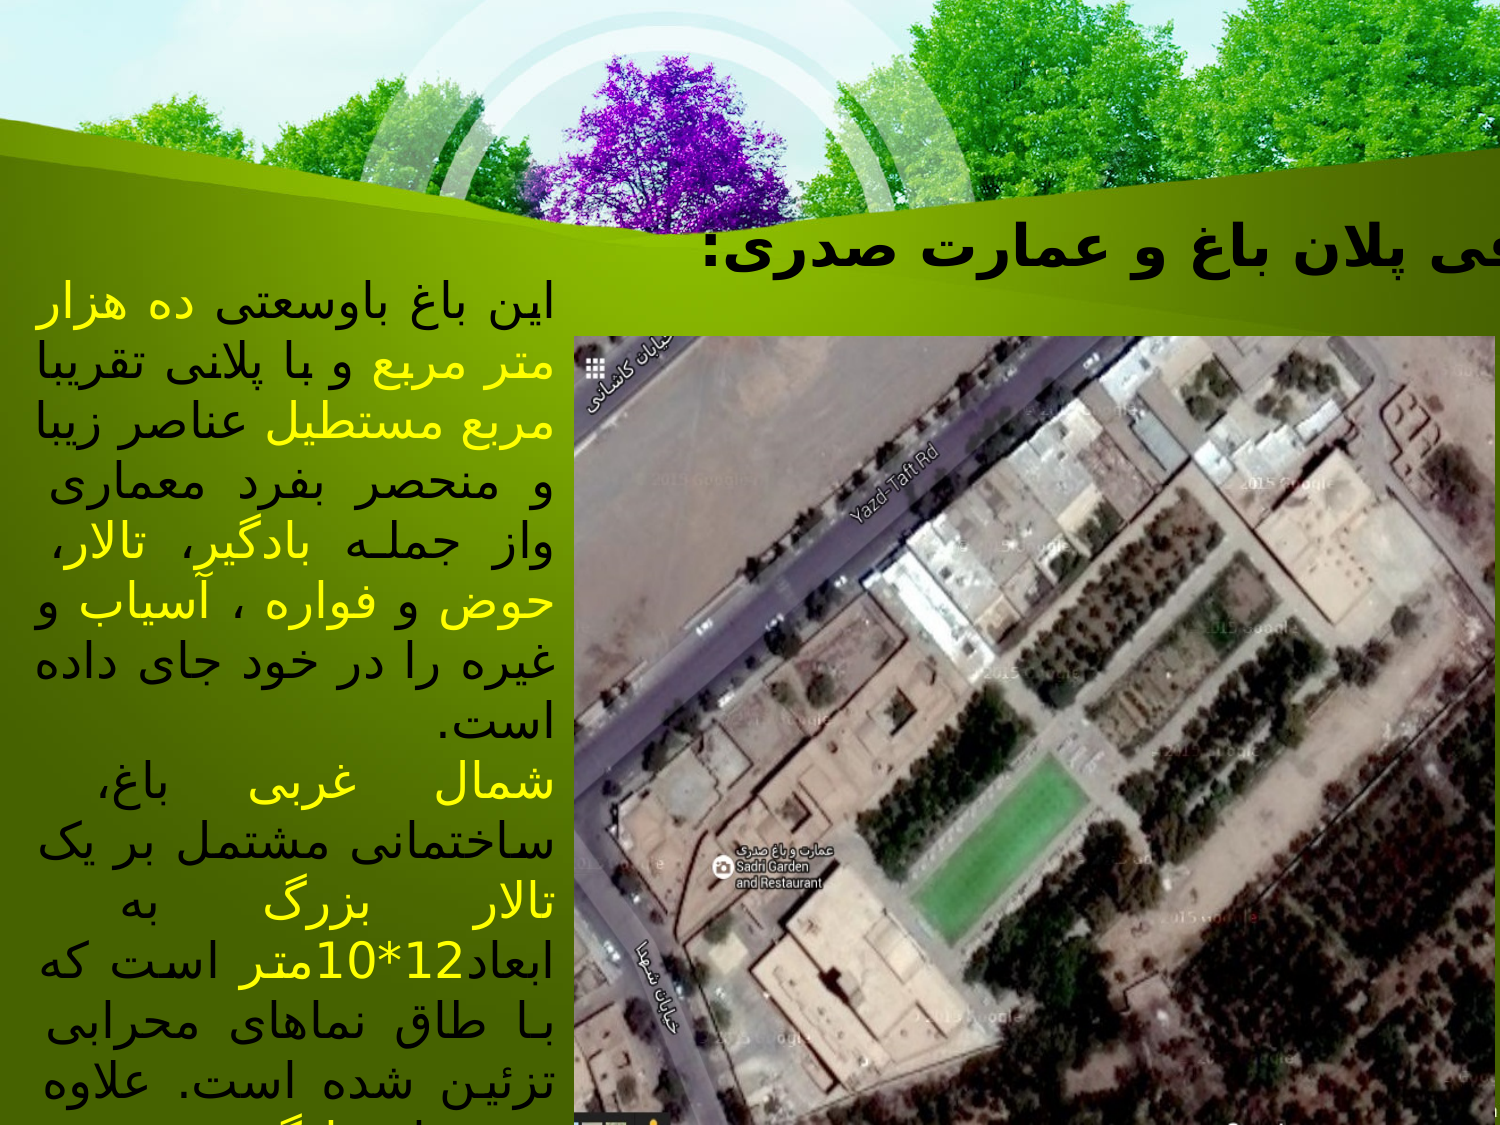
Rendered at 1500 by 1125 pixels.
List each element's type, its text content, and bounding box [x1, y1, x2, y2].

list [574, 335, 1496, 1125]
picture [0, 0, 1500, 1125]
text_box معرفی پلان باغ و عمارت صدری: [684, 201, 1500, 286]
text_box این باغ باوسعتی ده هزار متر مربع و با پلانی تقریبا مربع مستطیل عناصر زیبا و منحصر بفرد معماری واز جمله بادگیر، تالار، حوض و فواره ، آسیاب و غیره را در خود جای داده است. شمال غربی باغ، ساختمانی مشتمل بر یک تالار بزرگ به ابعاد12*10متر است که با طاق نماهای محرابی تزئین شده است. علاوه بر فضای بادگیر در پشت تالار، دو اتاق سه دری از دیگر فضاهای مرتبط در این قسمت می‌باشد. [19, 261, 571, 1125]
